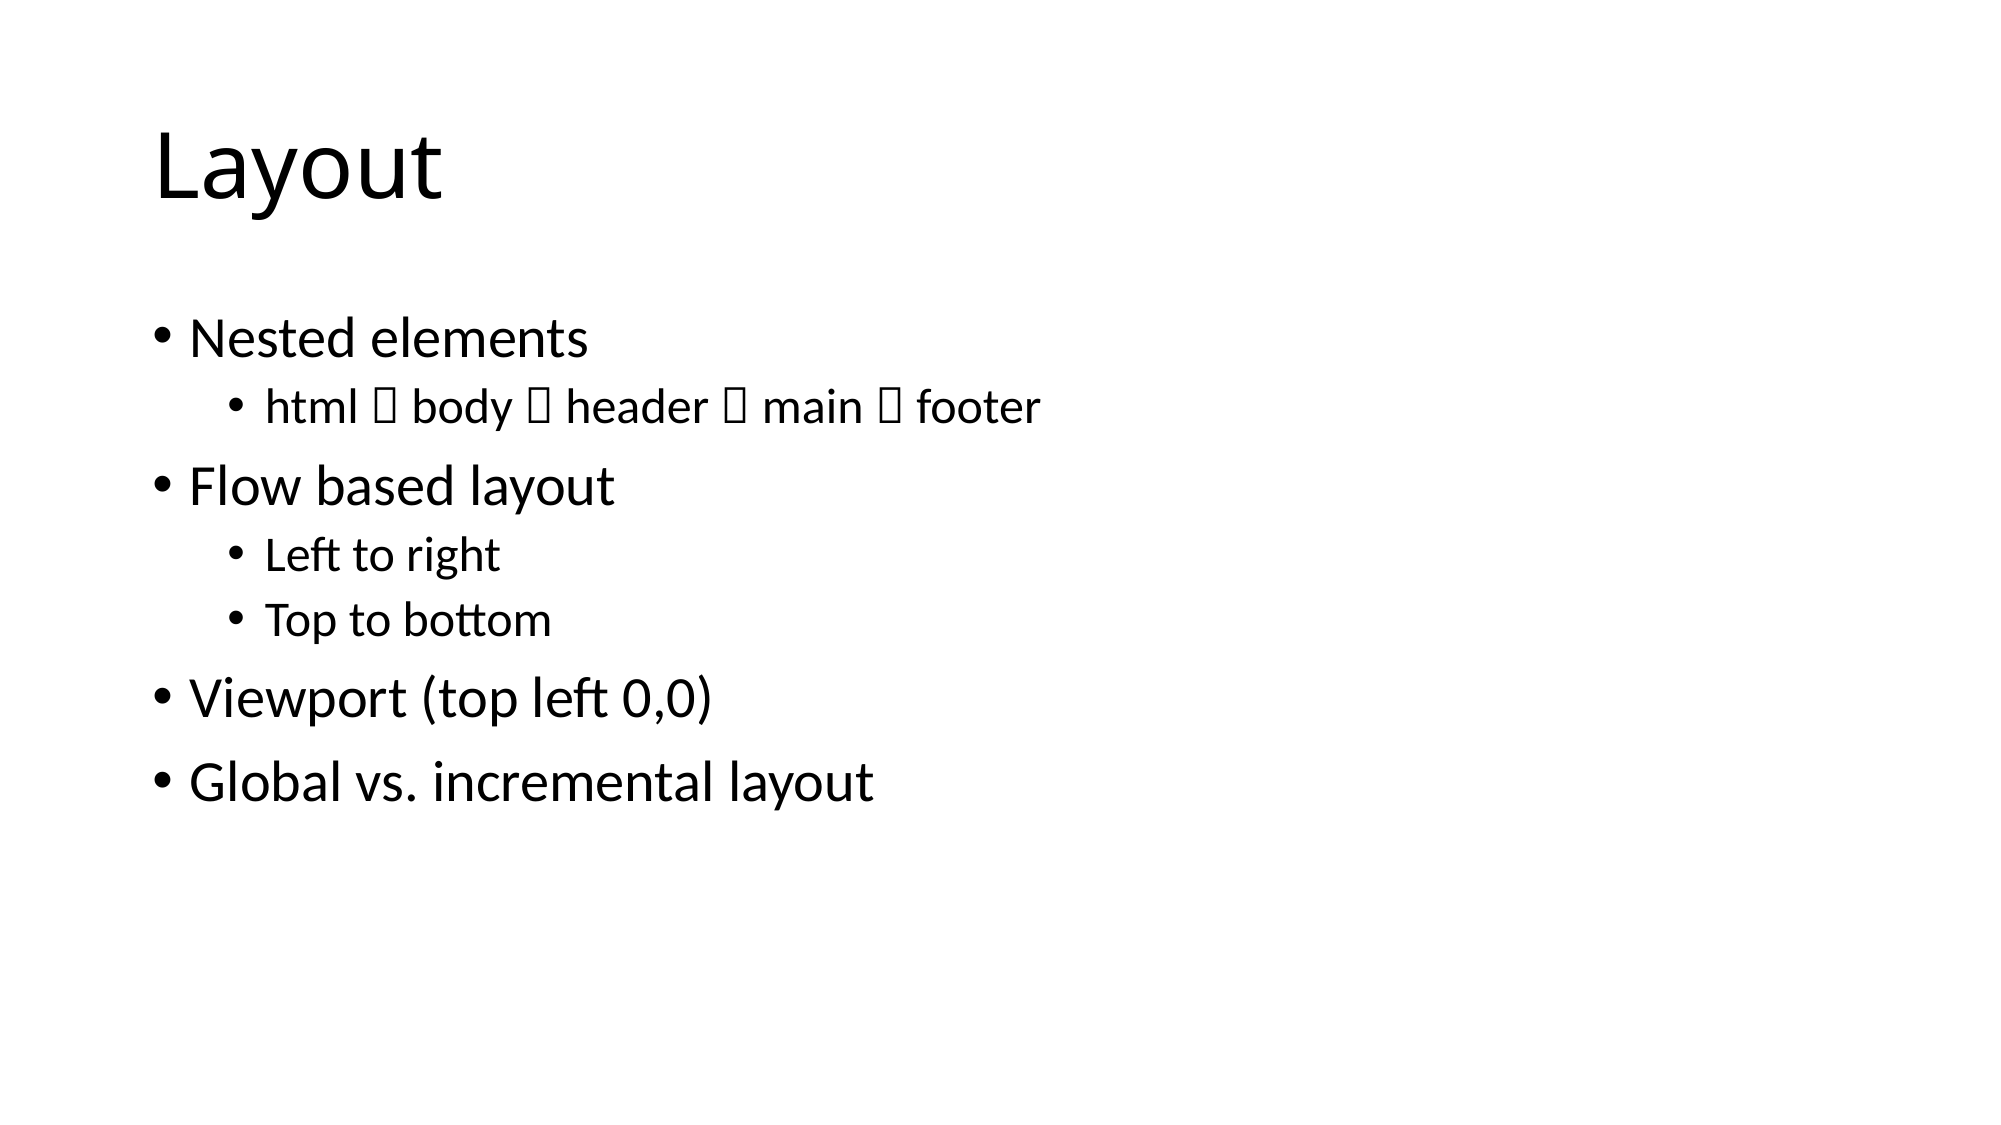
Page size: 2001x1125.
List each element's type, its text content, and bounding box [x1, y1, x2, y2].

list Nested elements html  body  header  main  footer Flow based layout Left to right Top to bottom Viewport (top left 0,0) Global vs. incremental layout [137, 299, 1863, 1014]
title Layout [137, 59, 1863, 278]
